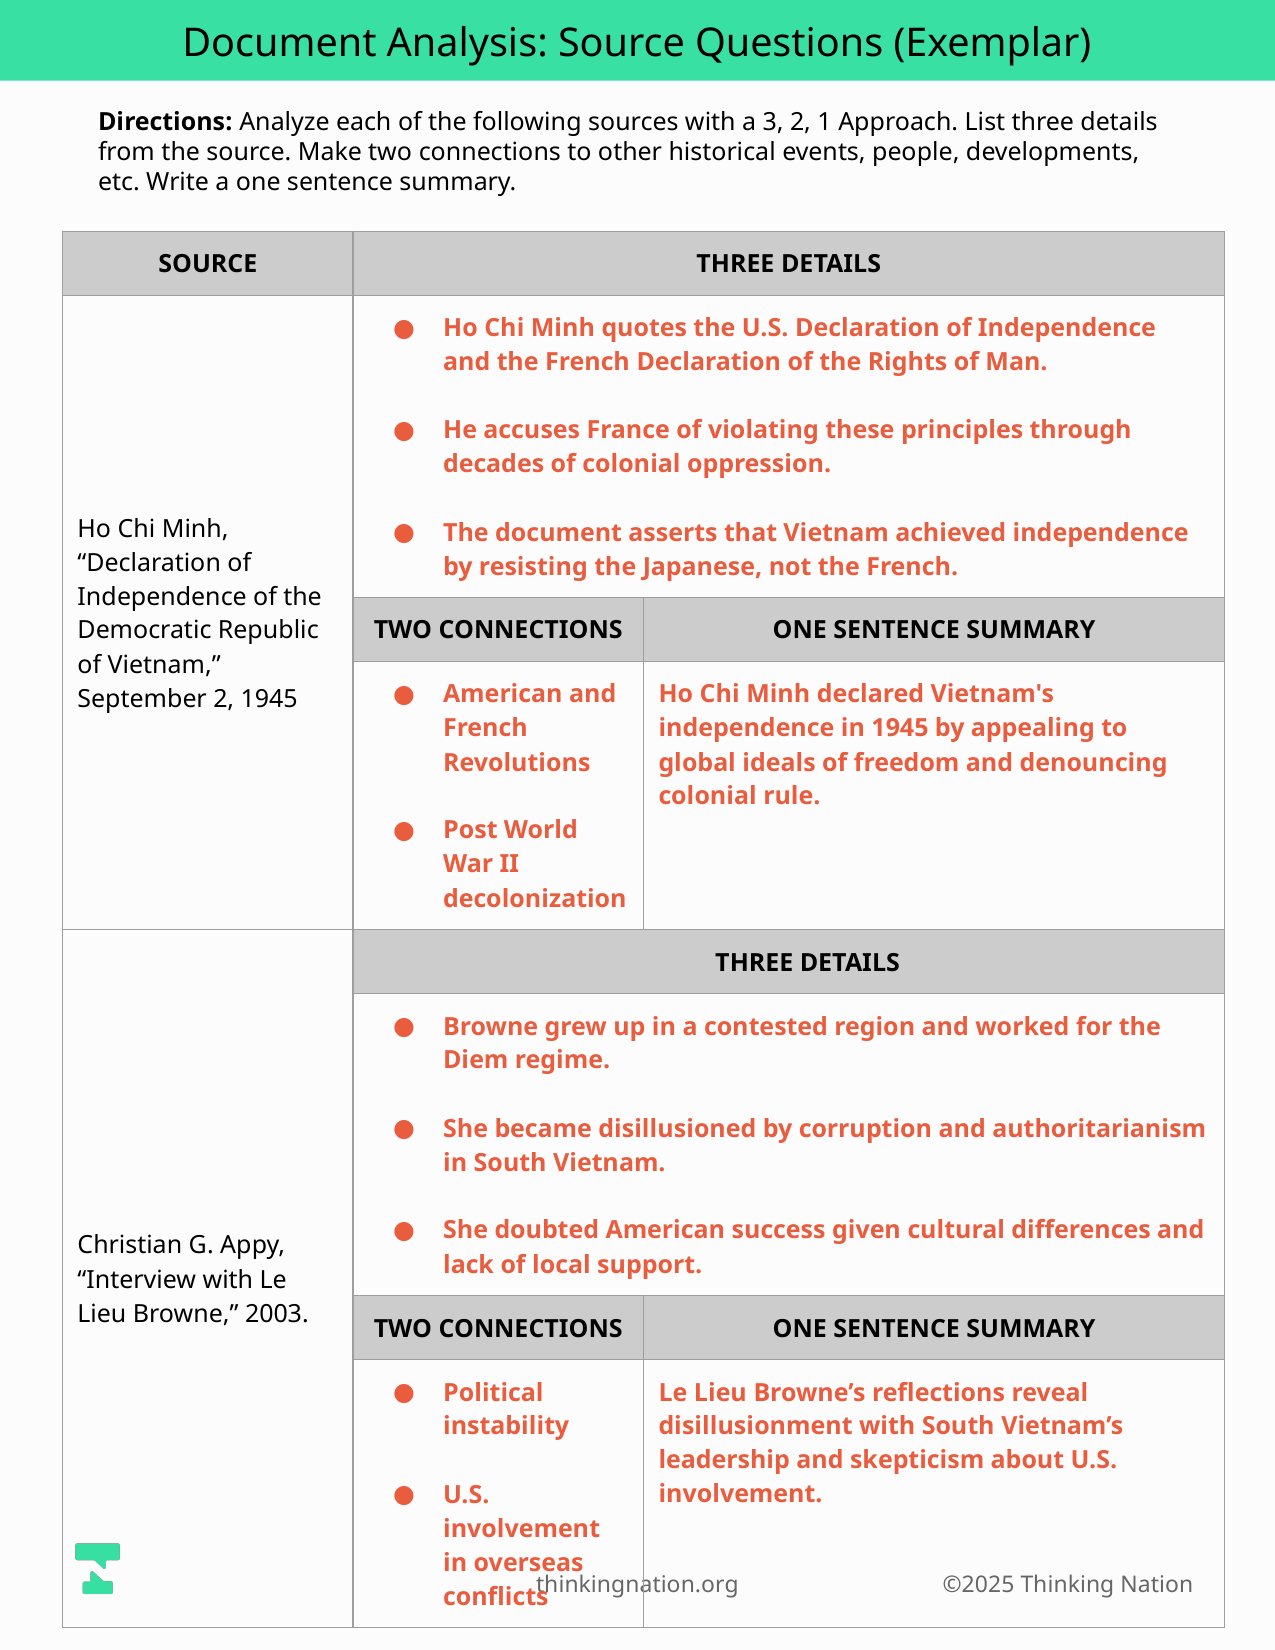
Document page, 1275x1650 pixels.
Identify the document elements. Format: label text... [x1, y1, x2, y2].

table_cell Ho Chi Minh quotes the U.S. Declaration of Independence and the French Declaration of the Rights of Man. He accuses France of violating these principles through decades of colonial oppression. The document asserts that Vietnam achieved independence by resisting the Japanese, not the French. [354, 296, 1224, 597]
table_cell Le Lieu Browne’s reflections reveal disillusionment with South Vietnam’s leadership and skepticism about U.S. involvement. [644, 1360, 1224, 1627]
text_box Document Analysis: Source Questions (Exemplar) [0, 0, 1275, 81]
table_cell Browne grew up in a contested region and worked for the Diem regime. She became disillusioned by corruption and authoritarianism in South Vietnam. She doubted American success given cultural differences and lack of local support. [354, 994, 1224, 1295]
table_cell Ho Chi Minh, “Declaration of Independence of the Democratic Republic of Vietnam,” September 2, 1945 [63, 296, 352, 929]
text_box Directions: Analyze each of the following sources with a 3, 2, 1 Approach. List three details from the source. Make two connections to other historical events, people, developments, etc. Write a one sentence summary. [83, 90, 1192, 216]
table_cell Political instability U.S. involvement in overseas conflicts [354, 1360, 643, 1627]
table_cell THREE DETAILS [354, 930, 1224, 993]
table_cell ONE SENTENCE SUMMARY [644, 598, 1224, 661]
table_cell Christian G. Appy, “Interview with Le Lieu Browne,” 2003. [63, 930, 352, 1627]
table_cell ONE SENTENCE SUMMARY [644, 1296, 1224, 1359]
table_cell TWO CONNECTIONS [354, 598, 643, 661]
picture [62, 1533, 133, 1604]
table_header THREE DETAILS [354, 232, 1224, 295]
table_cell Ho Chi Minh declared Vietnam's independence in 1945 by appealing to global ideals of freedom and denouncing colonial rule. [644, 662, 1224, 929]
table_header SOURCE [63, 232, 352, 295]
table_cell American and French Revolutions Post World War II decolonization [354, 662, 643, 929]
table_cell TWO CONNECTIONS [354, 1296, 643, 1359]
